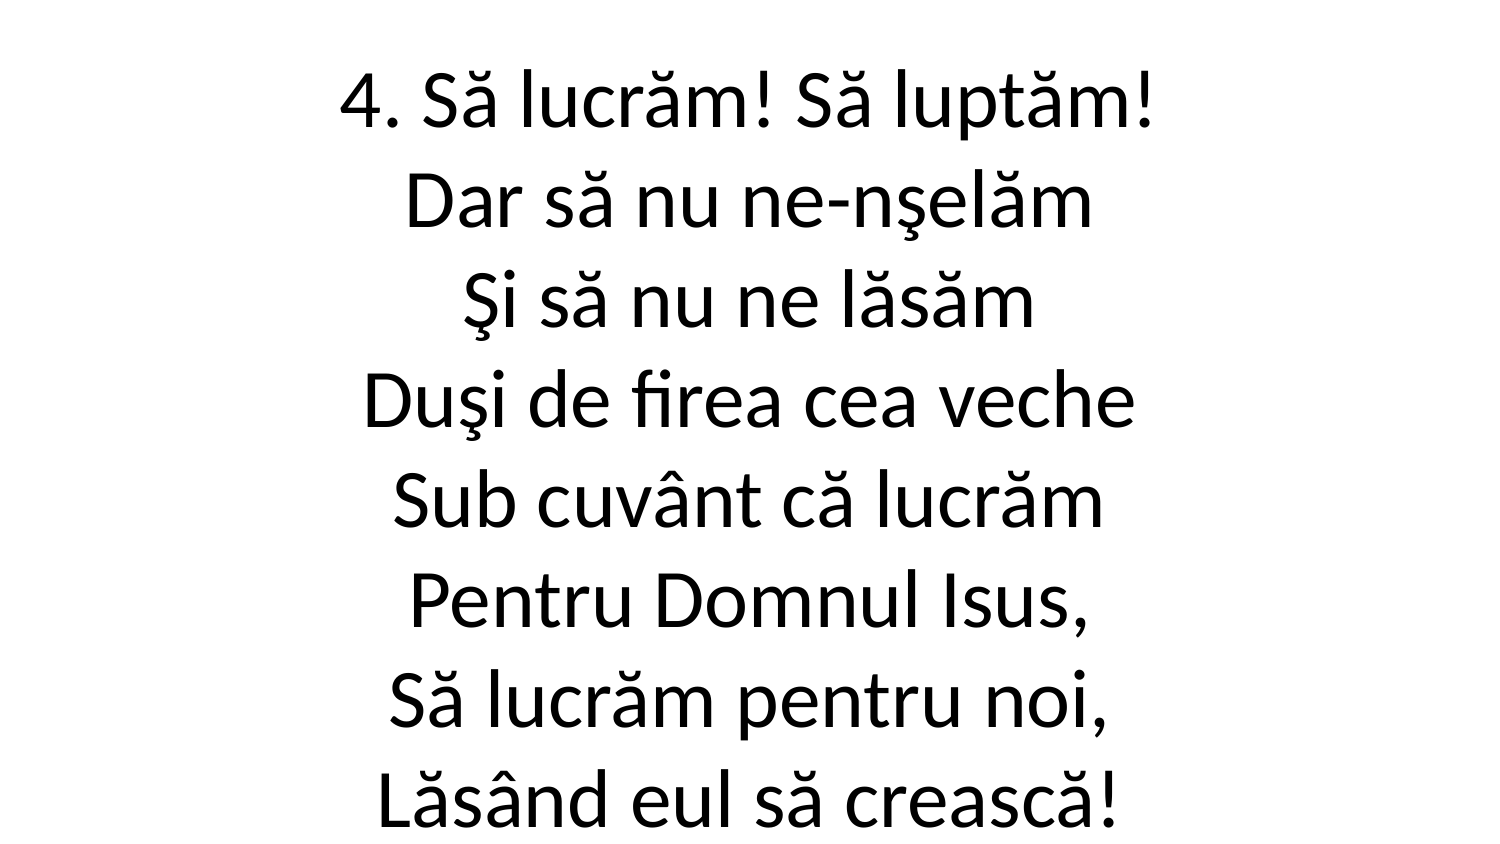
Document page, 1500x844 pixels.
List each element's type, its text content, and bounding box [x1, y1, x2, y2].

text_box 4. Să lucrăm! Să luptăm! Dar să nu ne-nşelăm Şi să nu ne lăsăm Duşi de firea cea veche Sub cuvânt că lucrăm Pentru Domnul Isus, Să lucrăm pentru noi, Lăsând eul să crească! [325, 0, 1175, 844]
